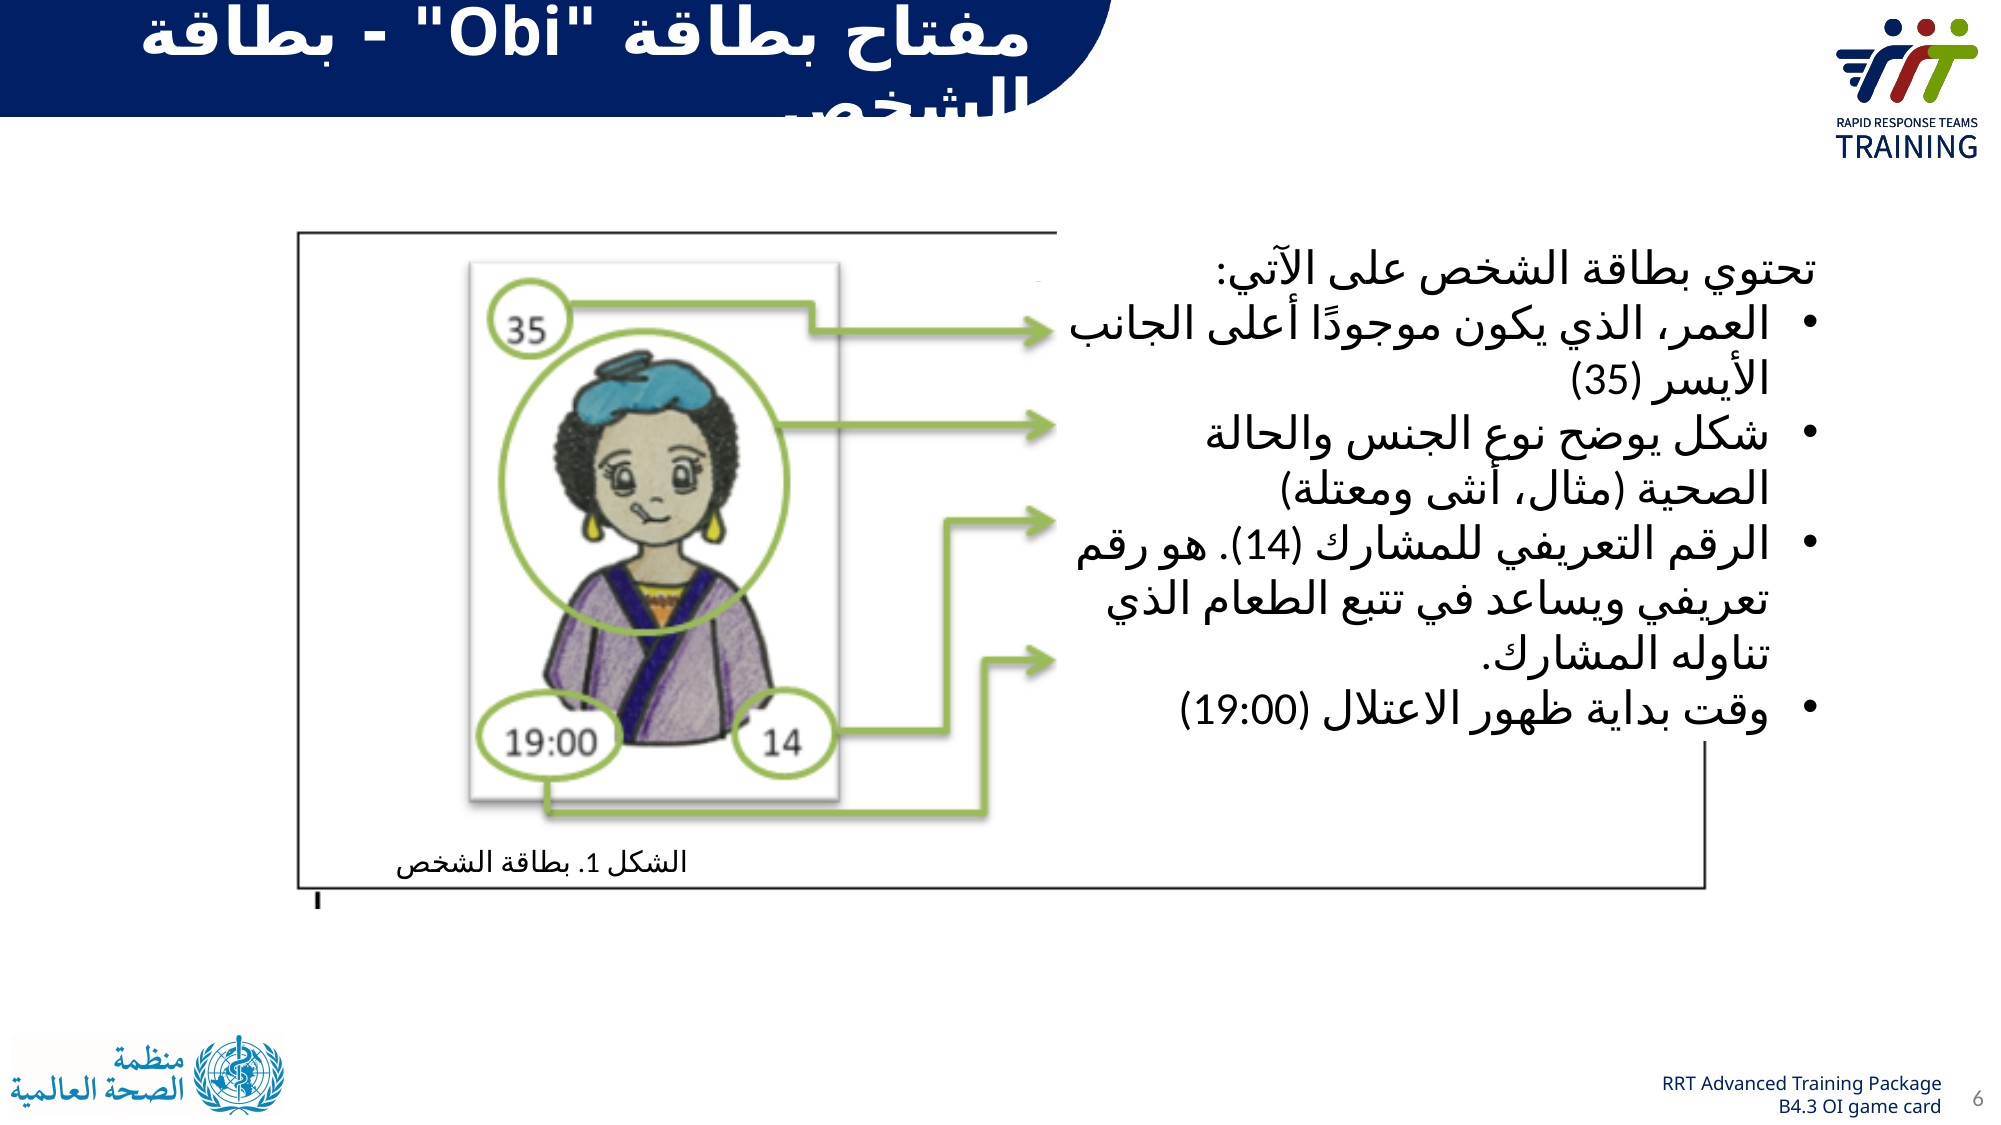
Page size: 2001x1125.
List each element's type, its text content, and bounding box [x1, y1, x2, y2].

picture [11, 1035, 284, 1115]
picture [0, 0, 1113, 117]
picture [281, 216, 1719, 909]
picture [1835, 19, 1978, 167]
title مفتاح بطاقة "Obi" - بطاقة الشخص [23, 16, 1042, 124]
picture [241, 1050, 247, 1059]
text_box تحتوي بطاقة الشخص على الآتي: العمر، الذي يكون موجودًا أعلى الجانب الأيسر (35) شكل يوضح نوع الجنس والحالة الصحية (مثال، أنثى ومعتلة) الرقم التعريفي للمشارك (14). هو رقم تعريفي ويساعد في تتبع الطعام الذي تناوله المشارك. وقت بداية ظهور الاعتلال (19:00) [1719, 231, 1826, 741]
